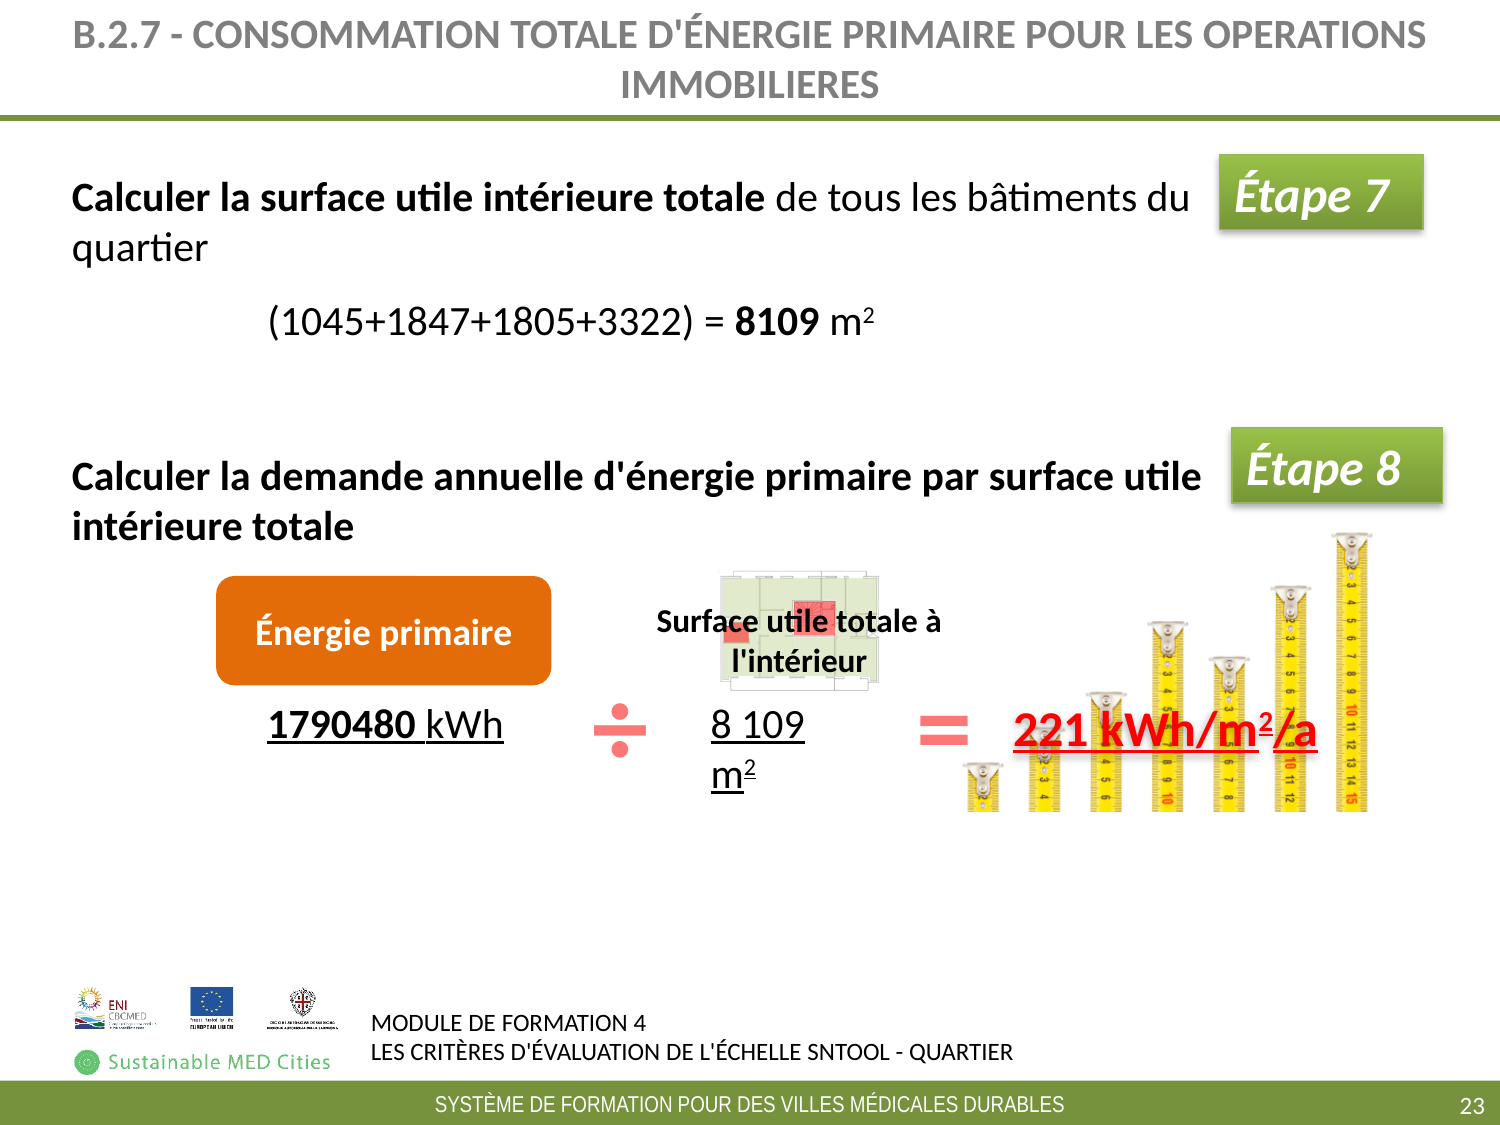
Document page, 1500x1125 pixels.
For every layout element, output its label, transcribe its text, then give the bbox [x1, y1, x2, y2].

picture [62, 978, 356, 1080]
title B.2.7 - CONSOMMATION TOTALE D'ÉNERGIE PRIMAIRE POUR LES OPERATIONS IMMOBILIERES [0, 0, 1500, 115]
text_box Calculer la surface utile intérieure totale de tous les bâtiments du quartier [56, 161, 1327, 377]
text_box Étape 8 [1231, 428, 1443, 504]
picture [949, 524, 1384, 812]
slide_number ‹#› [1399, 1074, 1500, 1125]
text_box Calculer la demande annuelle d'énergie primaire par surface utile intérieure totale [56, 441, 1355, 557]
text_box Étape 7 [1219, 154, 1424, 230]
text_box (1045+1847+1805+3322) = 8109 m2 [252, 286, 895, 352]
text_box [215, 569, 1340, 799]
